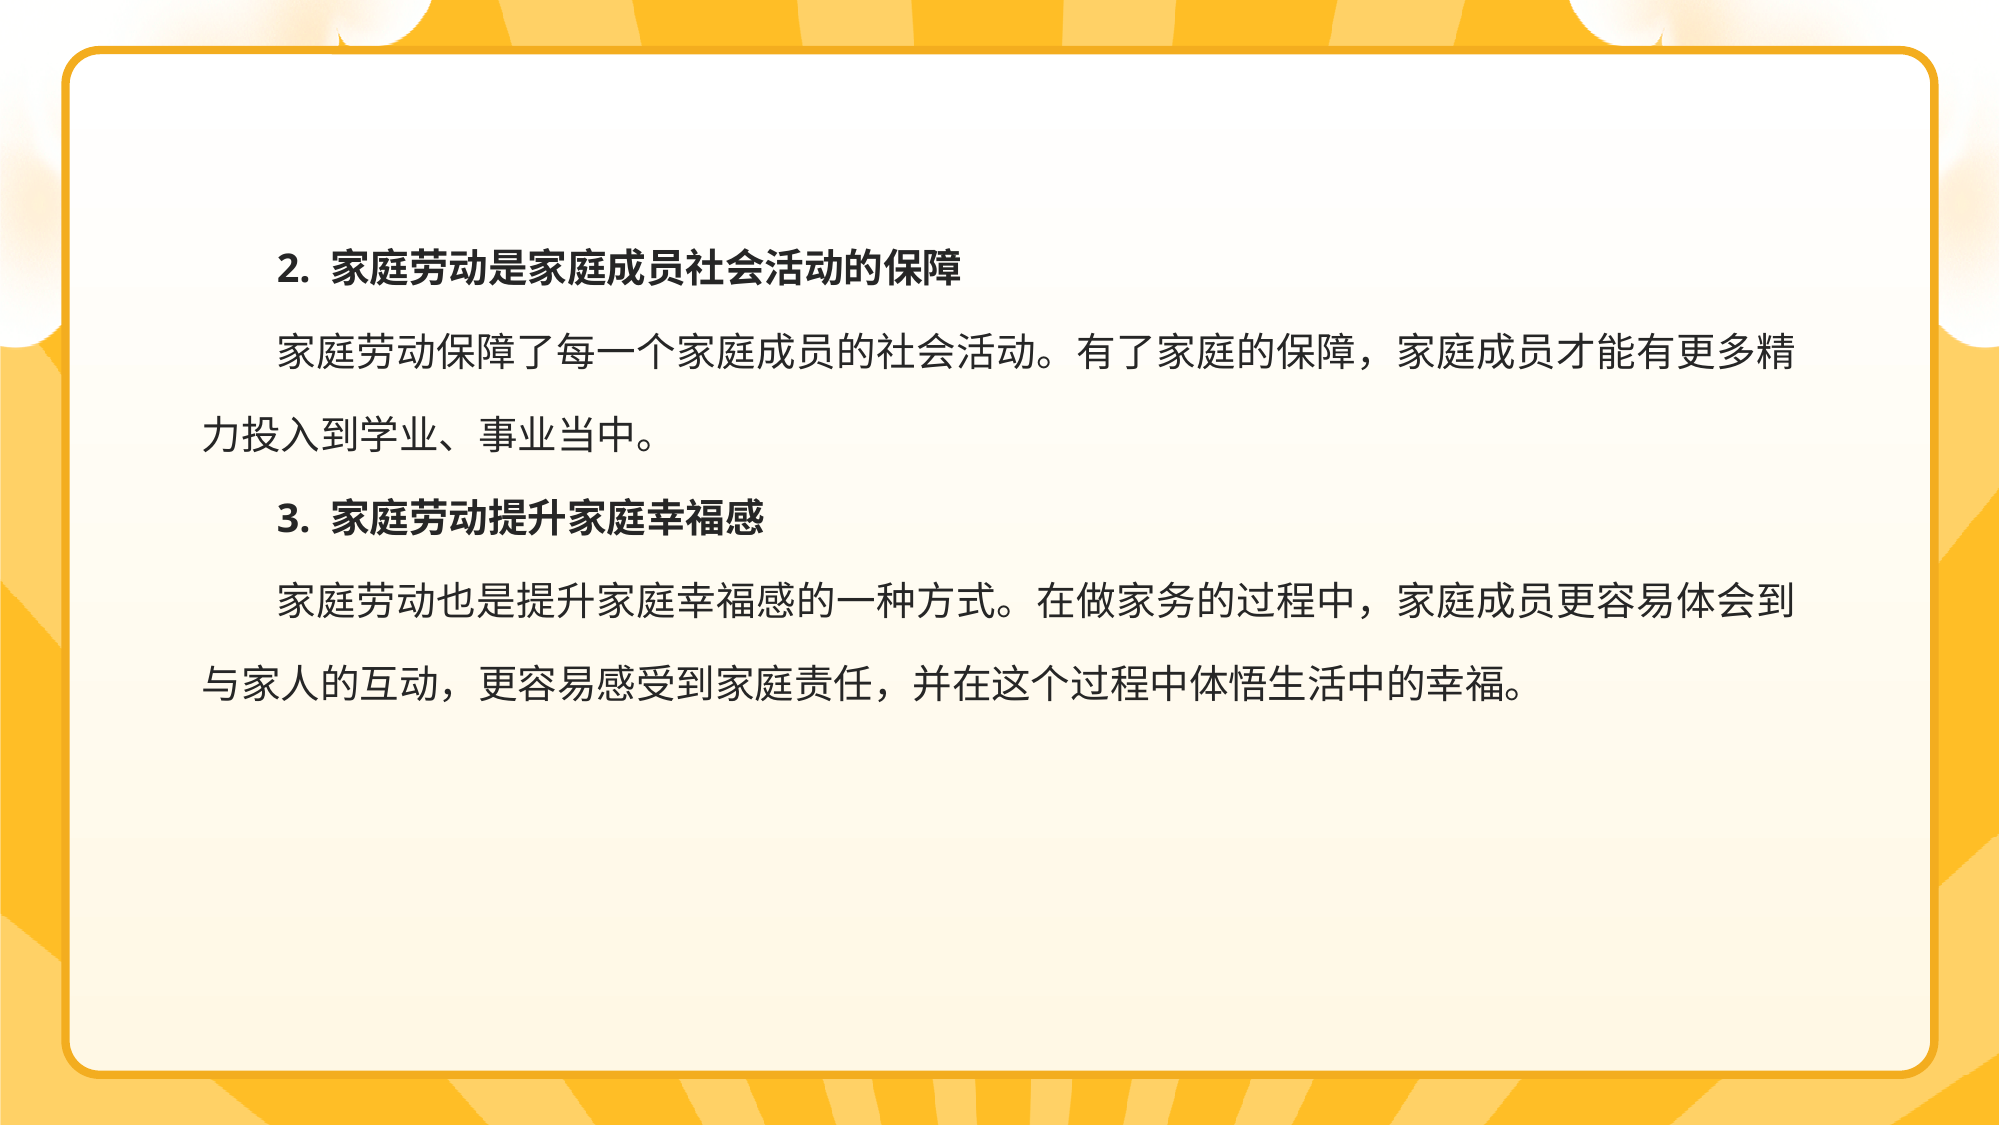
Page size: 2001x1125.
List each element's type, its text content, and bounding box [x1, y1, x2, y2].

text_box 2. 家庭劳动是家庭成员社会活动的保障 家庭劳动保障了每一个家庭成员的社会活动。有了家庭的保障，家庭成员才能有更多精力投入到学业、事业当中。 3. 家庭劳动提升家庭幸福感 家庭劳动也是提升家庭幸福感的一种方式。在做家务的过程中，家庭成员更容易体会到与家人的互动，更容易感受到家庭责任，并在这个过程中体悟生活中的幸福。 [187, 200, 1813, 714]
picture [0, 0, 2000, 1125]
